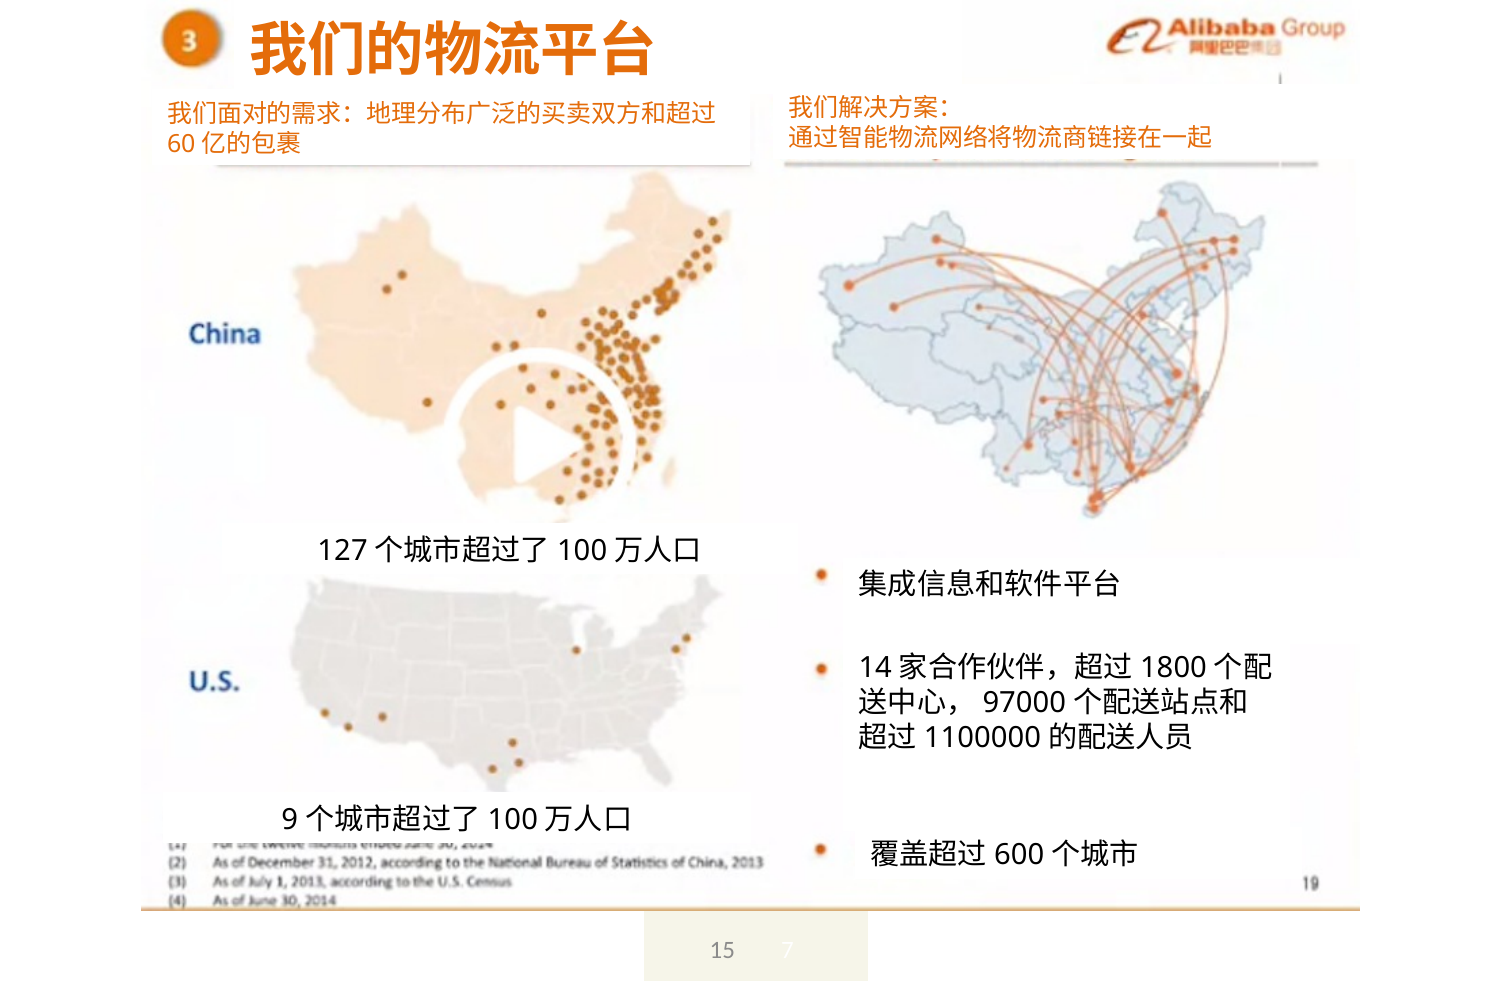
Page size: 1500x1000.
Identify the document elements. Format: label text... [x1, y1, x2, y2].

slide_number 14 [656, 921, 751, 975]
picture [141, 0, 1360, 981]
